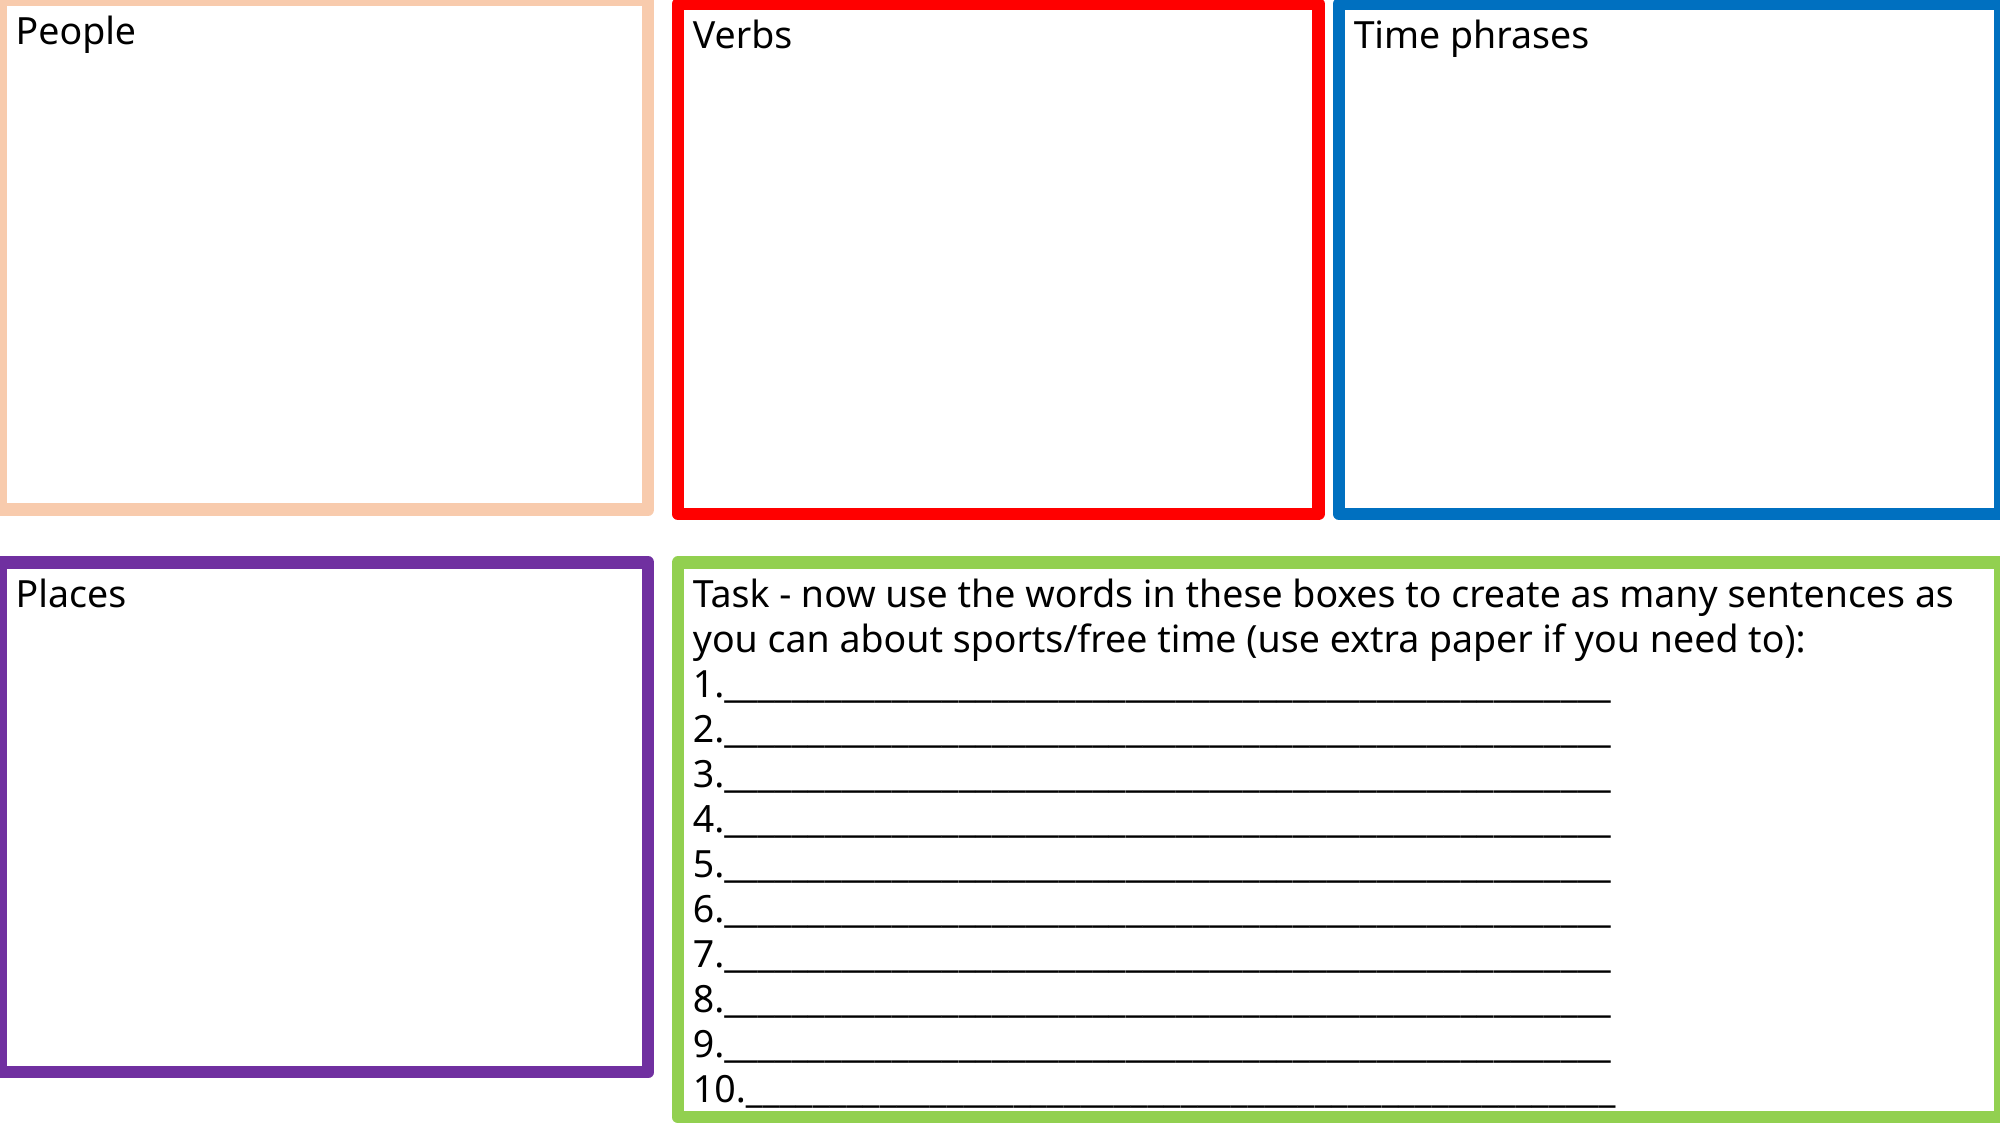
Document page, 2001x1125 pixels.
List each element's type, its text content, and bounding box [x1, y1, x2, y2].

text_box Time phrases [1339, 4, 2000, 514]
text_box People [0, 0, 649, 510]
text_box Verbs [678, 4, 1319, 514]
text_box Task - now use the words in these boxes to create as many sentences as you can about sports/free time (use extra paper if you need to): 1._____________________________________________________ 2._____________________________________________________ 3._____________________________________________________ 4._____________________________________________________ 5._____________________________________________________ 6._____________________________________________________ 7._____________________________________________________ 8._____________________________________________________ 9._____________________________________________________ 10.____________________________________________________ [678, 562, 2000, 1118]
text_box Places [0, 562, 649, 1073]
